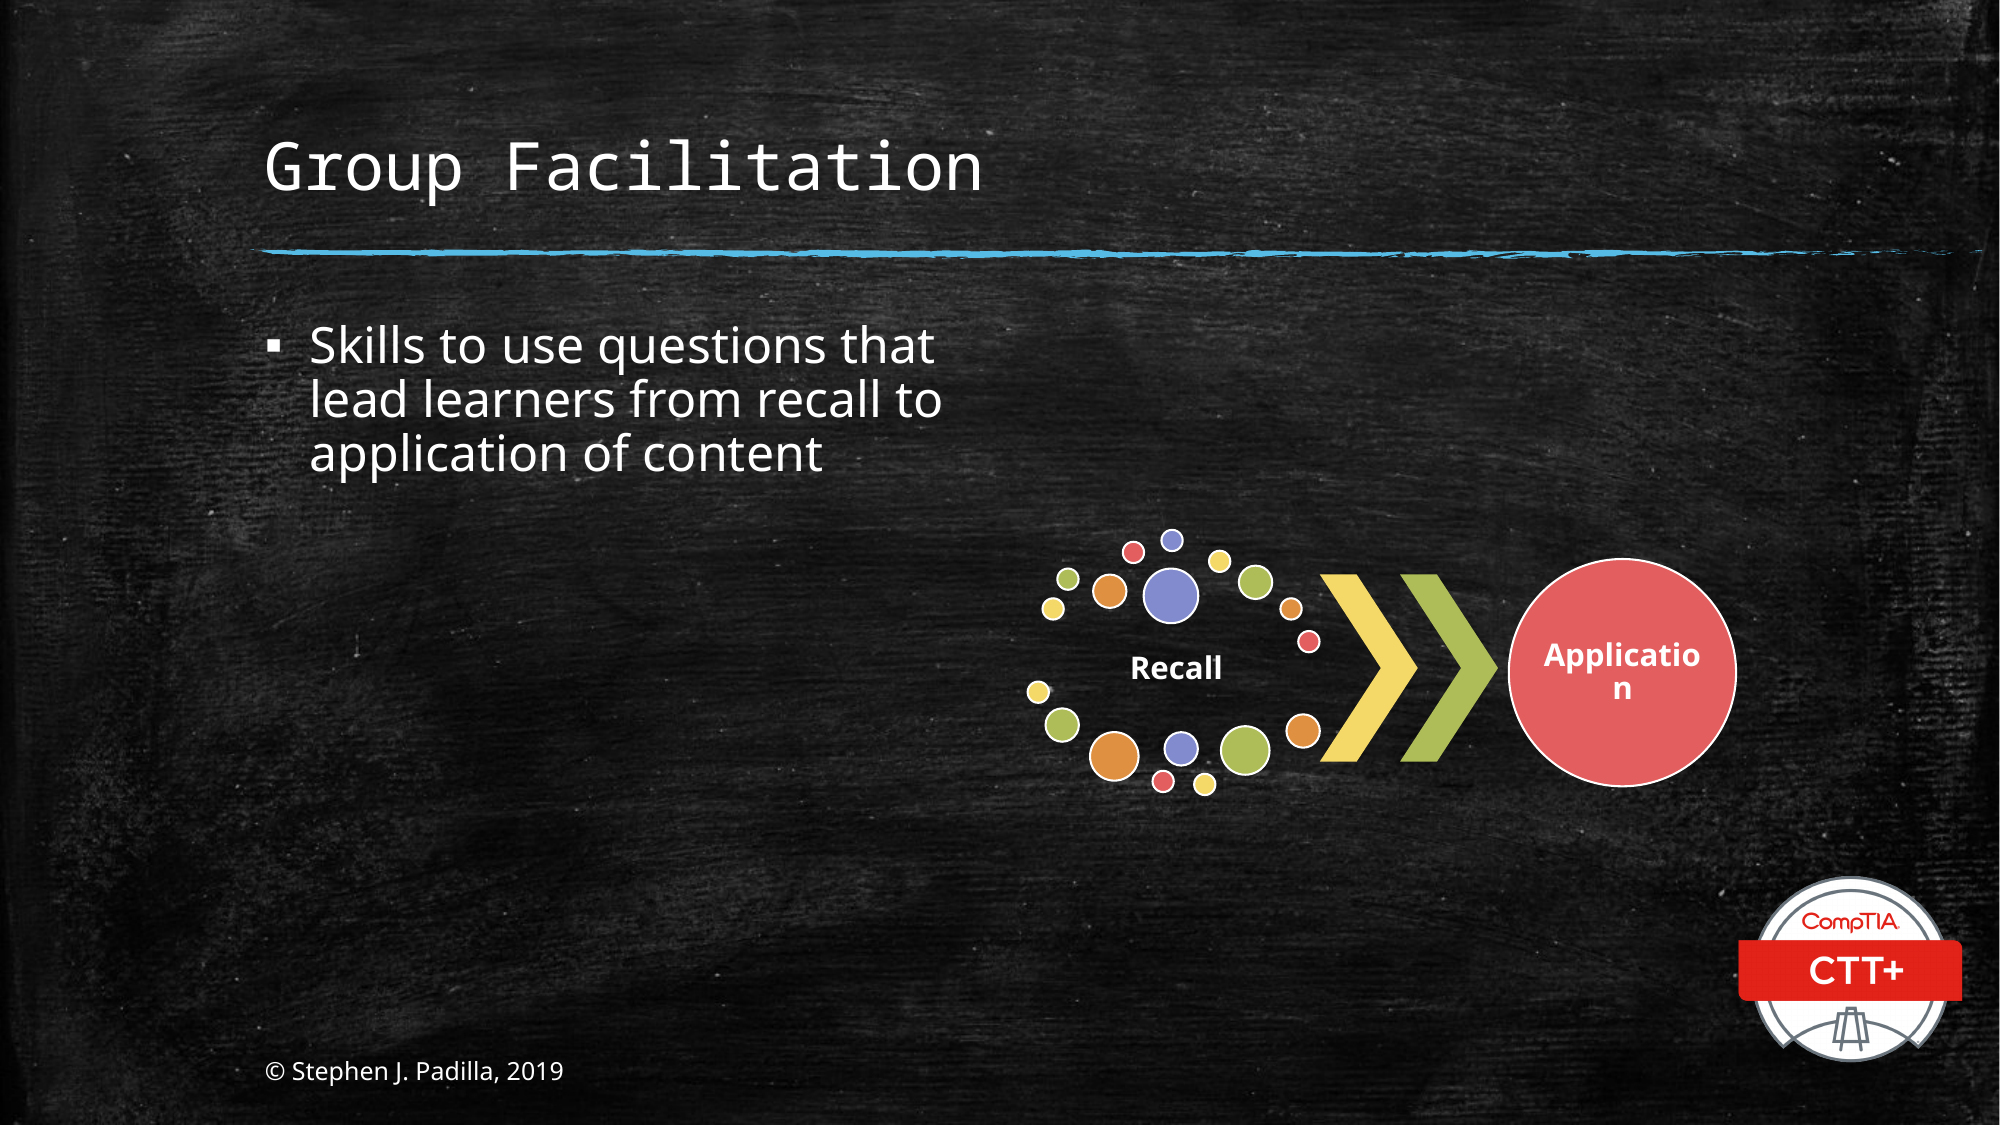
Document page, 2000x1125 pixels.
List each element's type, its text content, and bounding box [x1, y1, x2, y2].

picture [1699, 824, 2000, 1125]
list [1024, 312, 1750, 1013]
title Group Facilitation [249, 45, 1750, 213]
list Skills to use questions that lead learners from recall to application of content [249, 312, 975, 1013]
footer © Stephen J. Padilla, 2019 [249, 1050, 1288, 1096]
